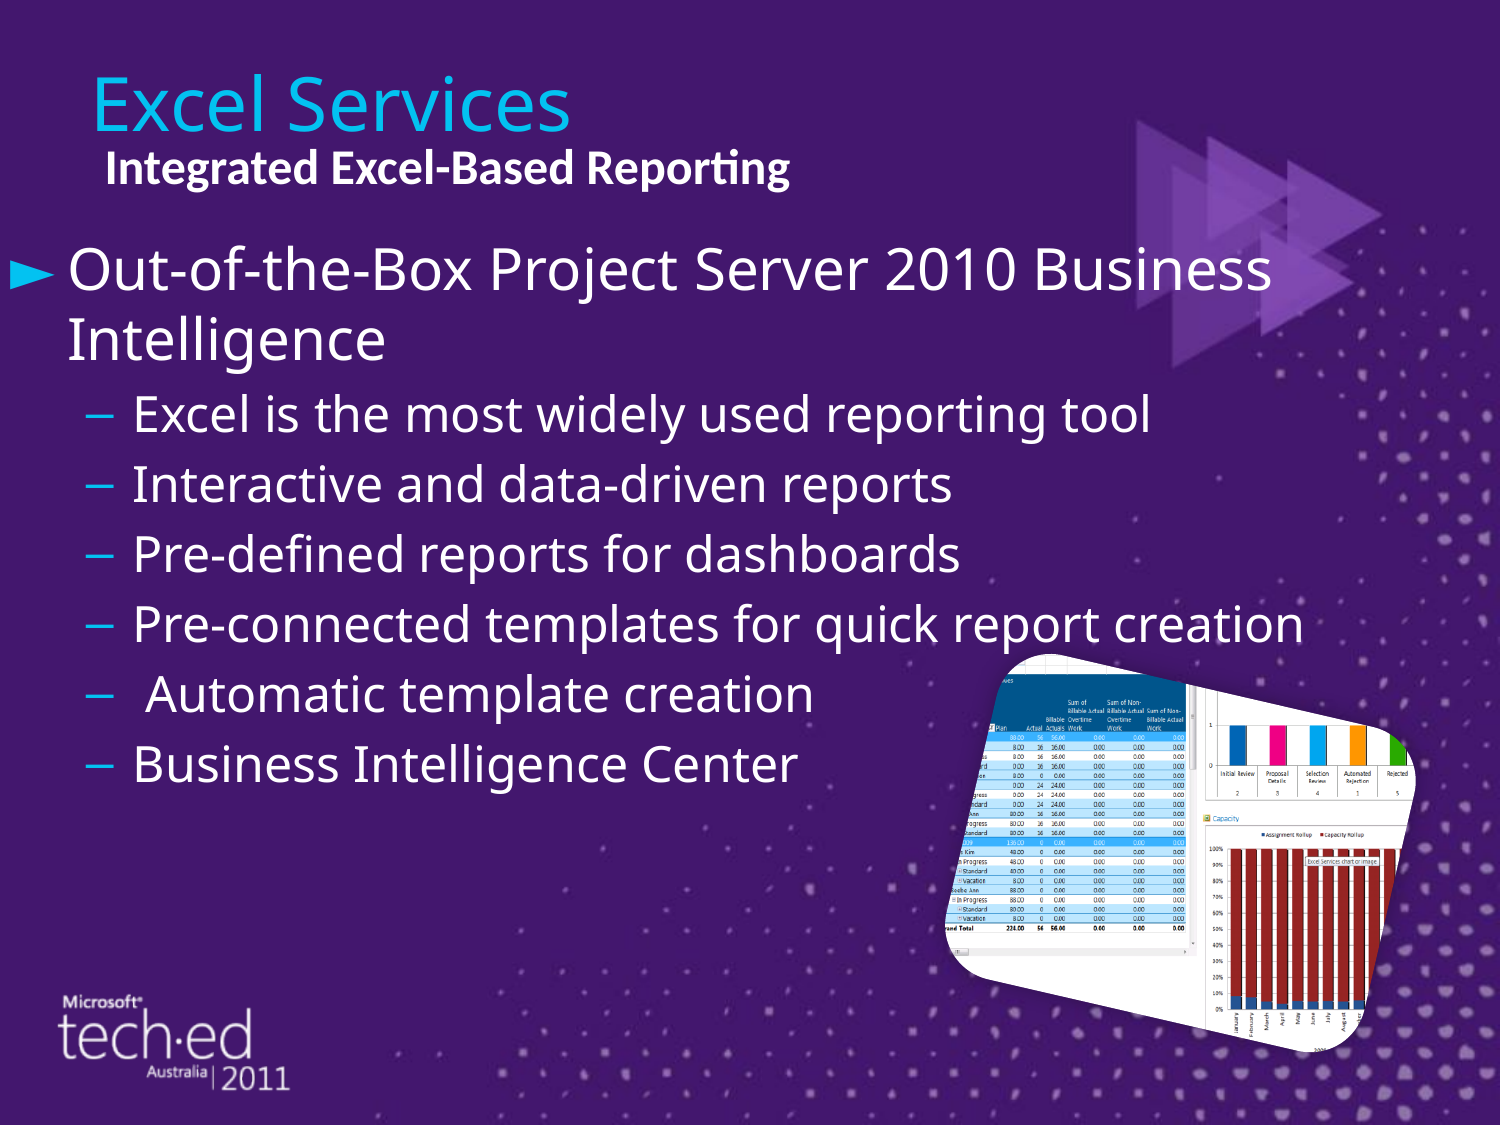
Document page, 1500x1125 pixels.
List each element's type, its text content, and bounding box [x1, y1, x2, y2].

picture [0, 0, 1500, 1125]
text_box Integrated Excel-Based Reporting [89, 127, 1471, 203]
list Out-of-the-Box Project Server 2010 Business Intelligence Excel is the most widely used reporting tool Interactive and data-driven reports Pre-defined reports for dashboards Pre-connected templates for quick report creation Automatic template creation Business Intelligence Center [0, 224, 1433, 819]
title Excel Services [75, 19, 1425, 183]
